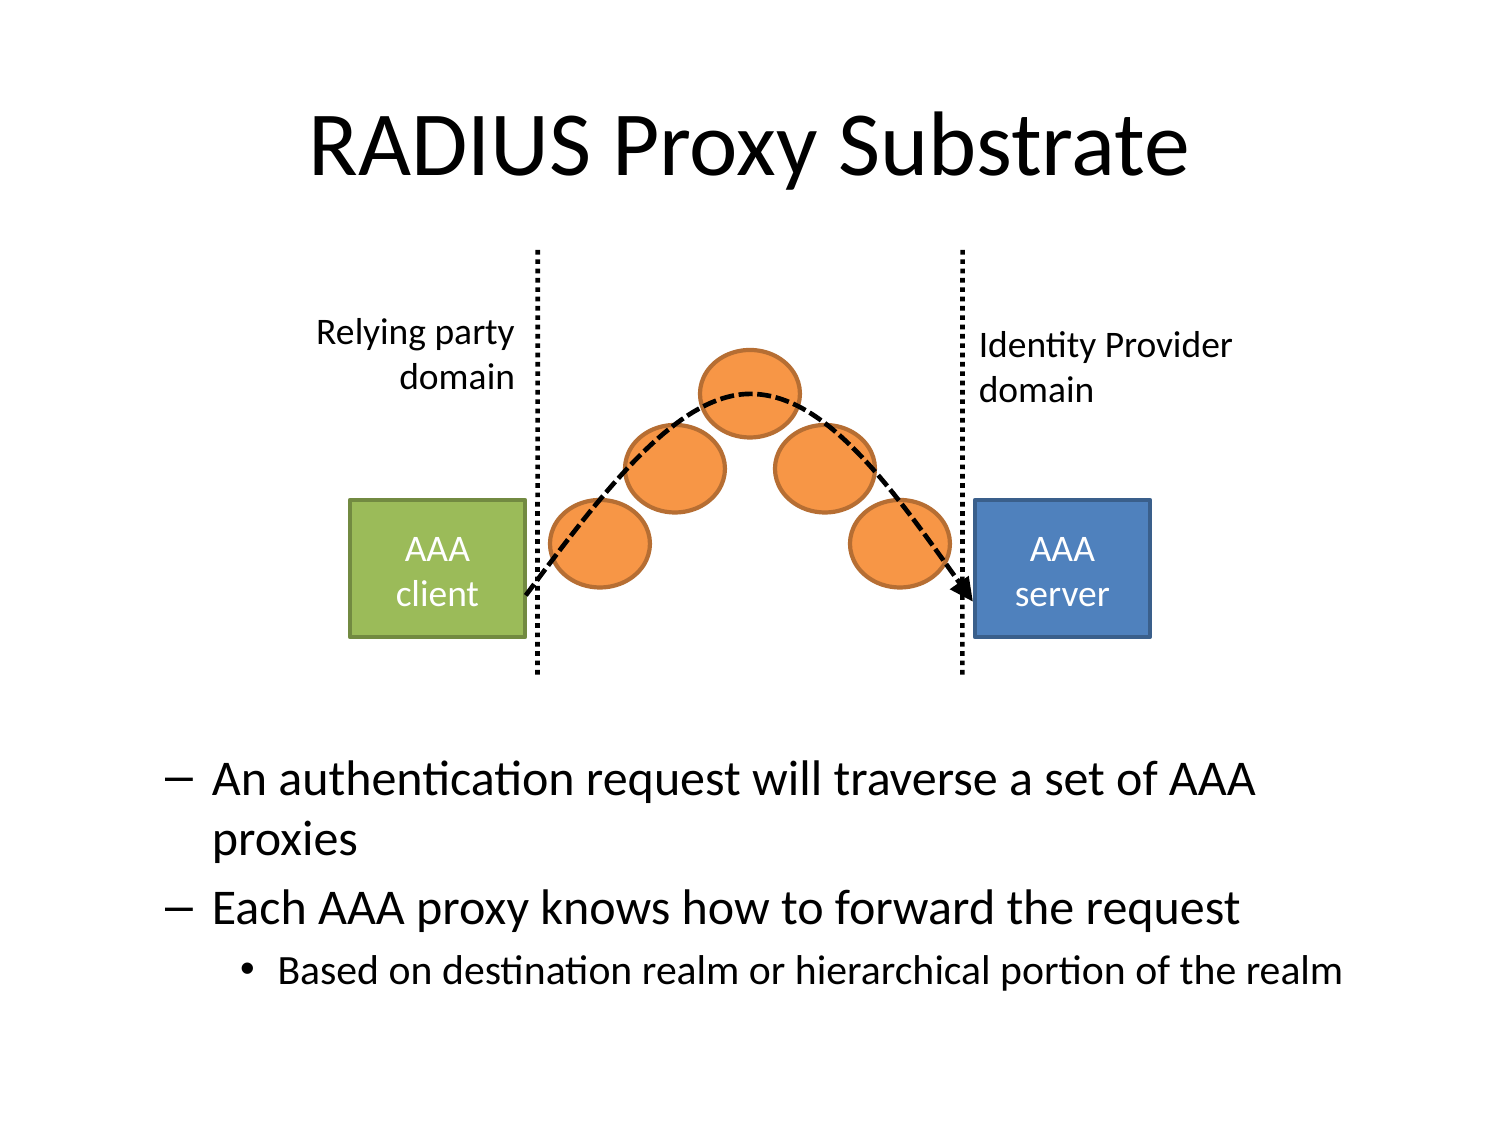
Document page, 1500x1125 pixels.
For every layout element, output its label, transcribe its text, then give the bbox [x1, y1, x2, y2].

list An authentication request will traverse a set of AAA proxies Each AAA proxy knows how to forward the request Based on destination realm or hierarchical portion of the realm [75, 737, 1425, 1100]
text_box AAA server [973, 498, 1152, 639]
text_box [826, 422, 877, 460]
text_box AAA client [348, 498, 527, 639]
text_box [525, 471, 973, 602]
text_box [547, 497, 600, 560]
text_box [634, 393, 866, 461]
text_box Relying party domain [301, 299, 530, 405]
text_box [897, 497, 953, 564]
text_box [623, 422, 675, 460]
text_box Identity Provider domain [963, 312, 1249, 417]
title RADIUS Proxy Substrate [75, 45, 1425, 233]
text_box [697, 347, 803, 407]
